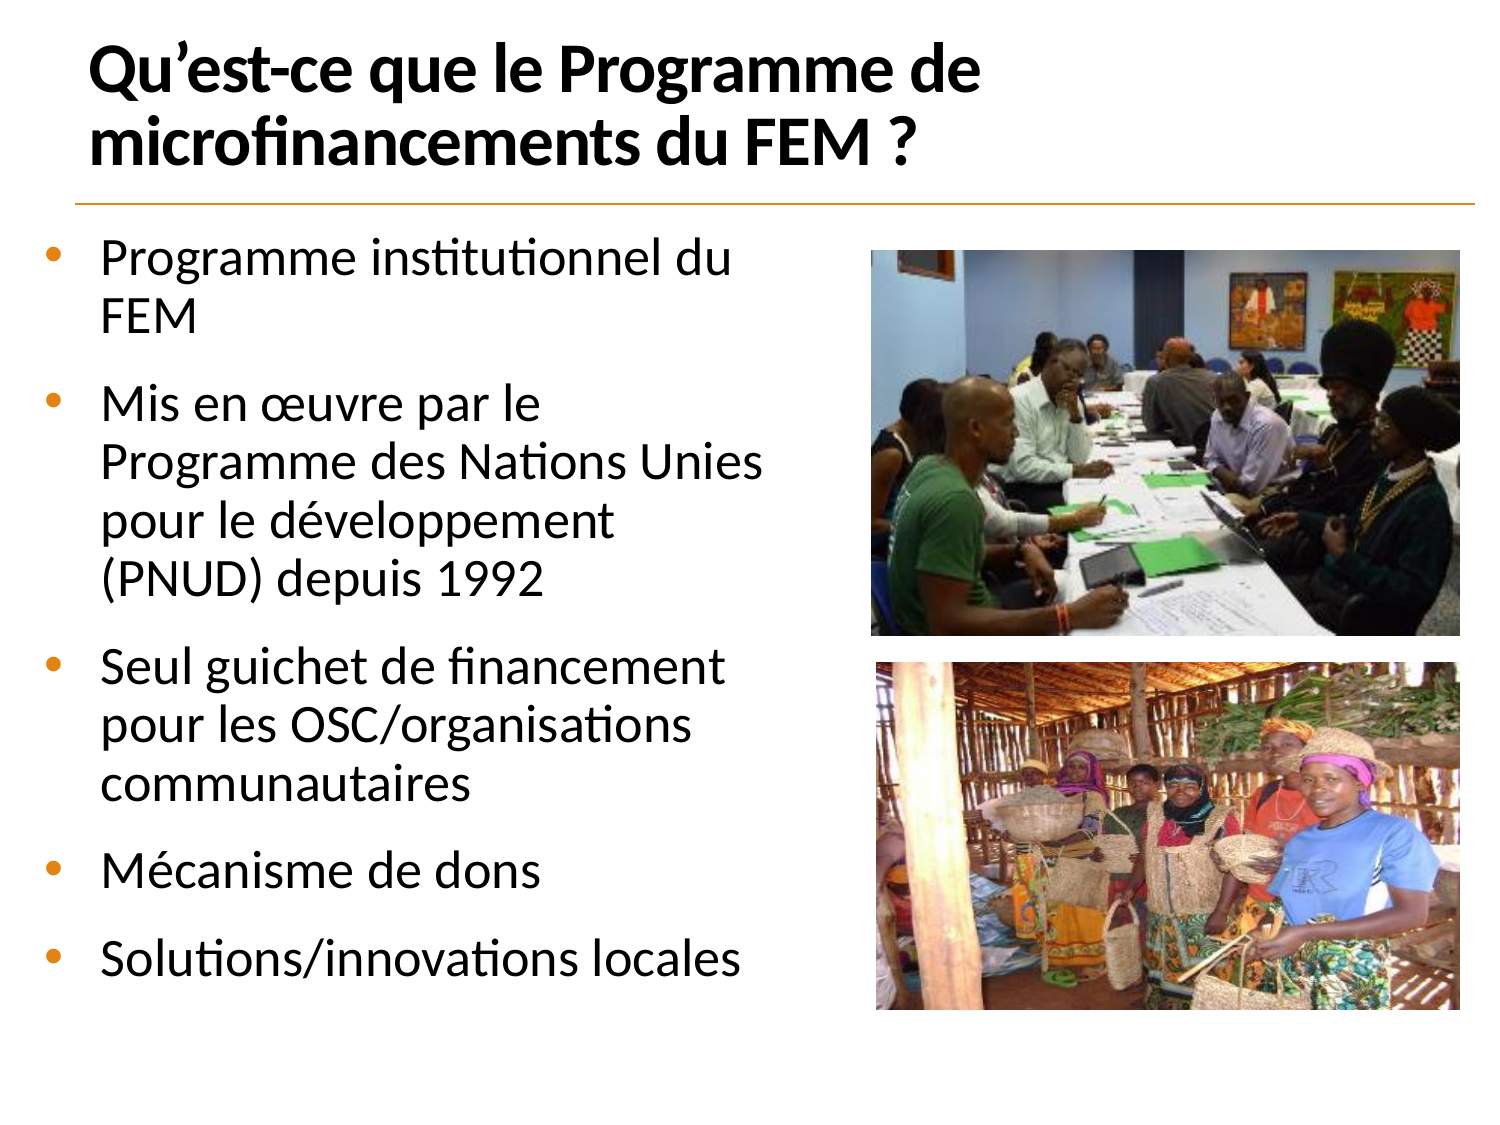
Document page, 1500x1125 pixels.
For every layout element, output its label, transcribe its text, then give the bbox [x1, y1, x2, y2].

picture [875, 661, 1461, 1011]
picture [870, 250, 1461, 637]
title Qu’est-ce que le Programme de microfinancements du FEM ? [73, 24, 1013, 188]
list Programme institutionnel du FEM Mis en œuvre par le Programme des Nations Unies pour le développement (PNUD) depuis 1992 Seul guichet de financement pour les OSC/organisations communautaires Mécanisme de dons Solutions/innovations locales [44, 220, 775, 1100]
